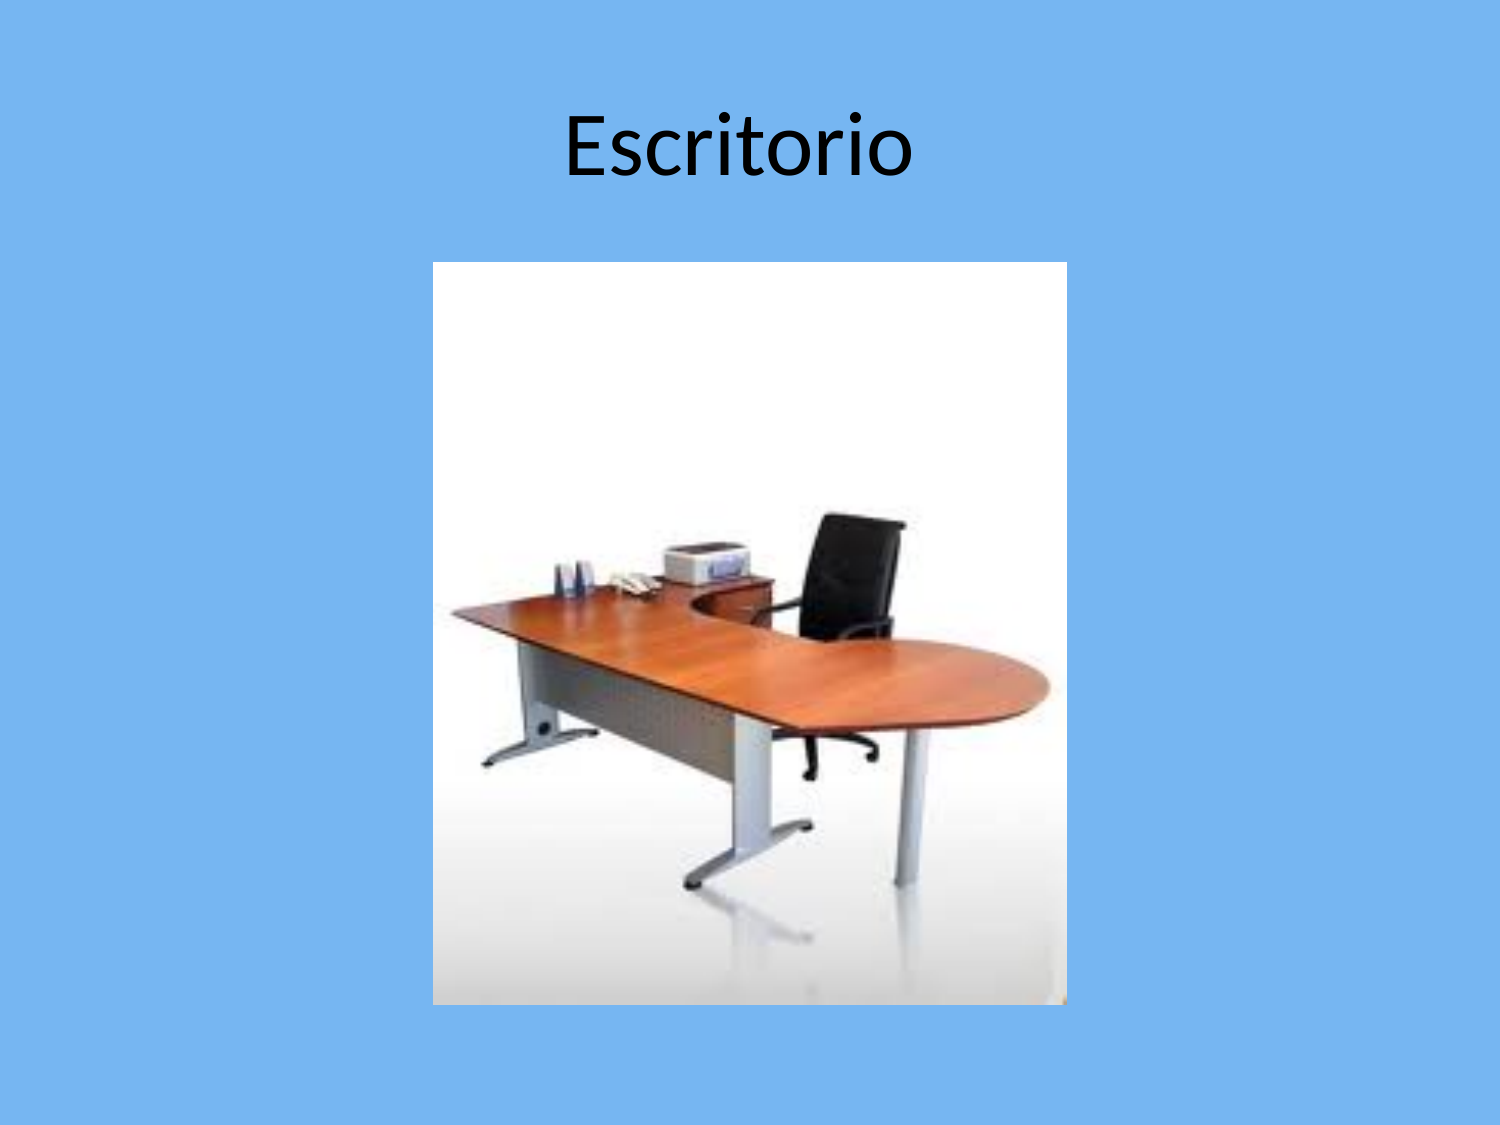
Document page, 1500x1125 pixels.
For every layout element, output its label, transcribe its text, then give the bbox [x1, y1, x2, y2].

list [74, 262, 1426, 1006]
title Escritorio [75, 45, 1425, 233]
